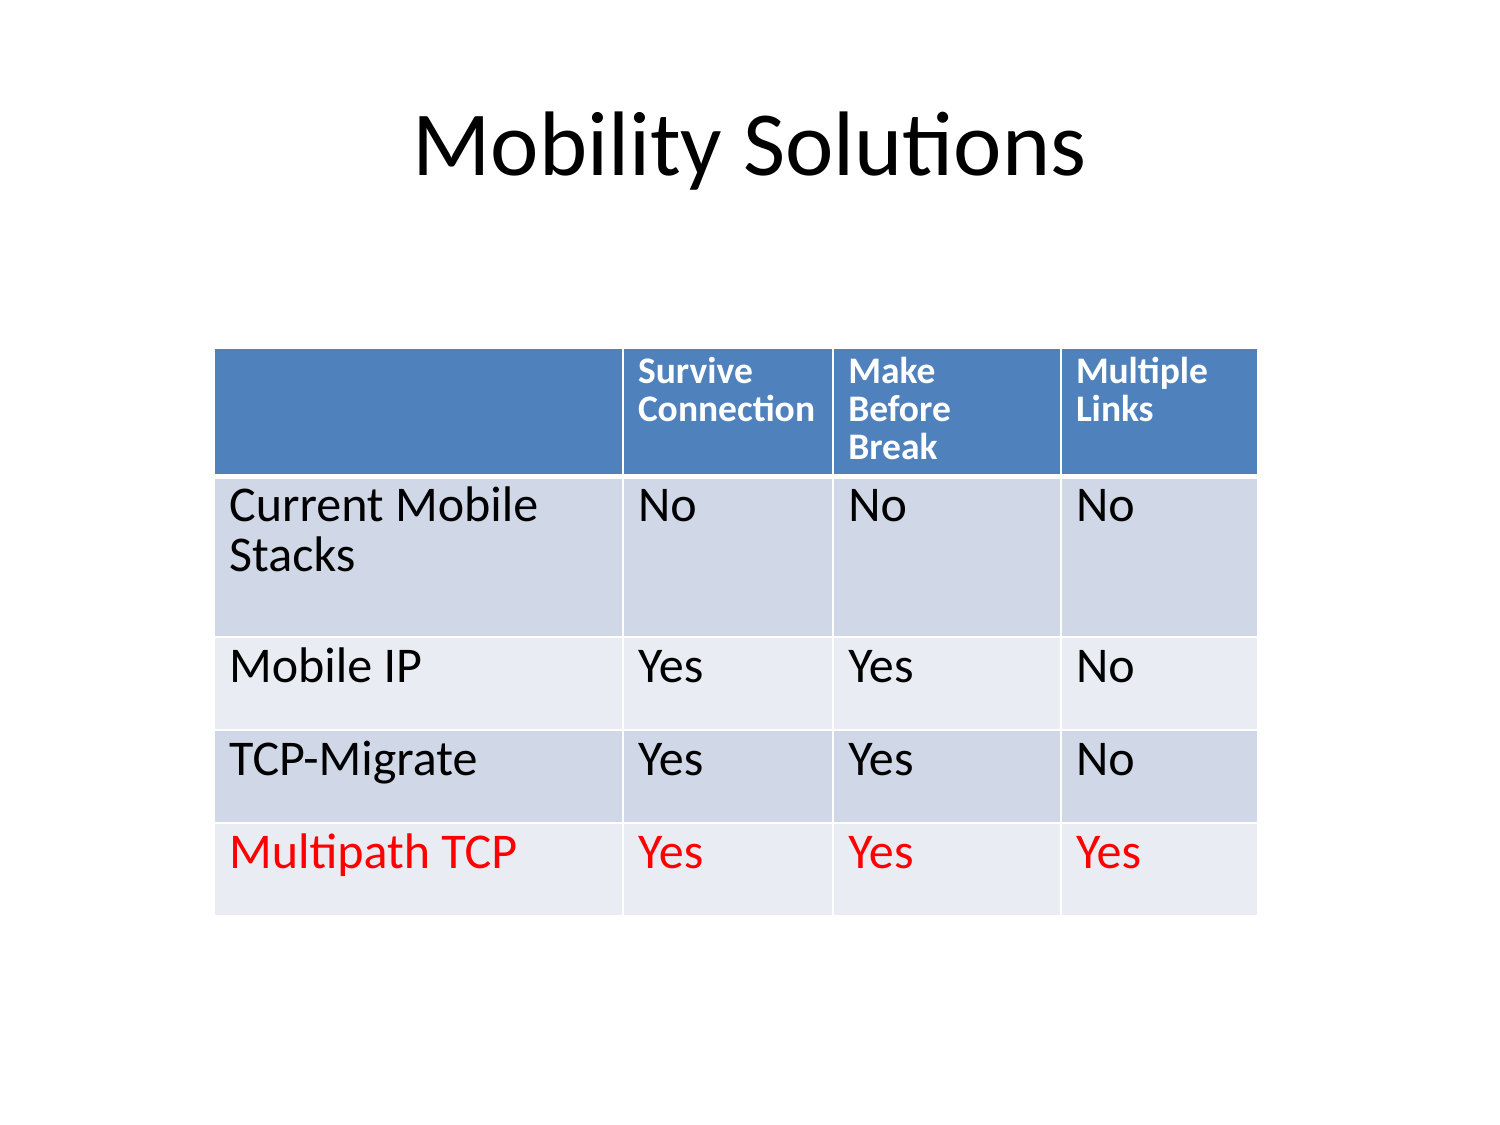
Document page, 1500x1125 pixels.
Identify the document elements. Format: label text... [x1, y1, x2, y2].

table_cell Multipath TCP [215, 824, 622, 915]
table_cell Yes [834, 824, 1060, 915]
table_cell No [834, 479, 1060, 636]
table_cell No [1062, 731, 1257, 822]
table_cell Yes [624, 638, 832, 729]
table_cell Yes [834, 638, 1060, 729]
table_header [215, 349, 622, 474]
table_cell Yes [624, 824, 832, 915]
table_cell Mobile IP [215, 638, 622, 729]
table_header Survive Connection [624, 349, 832, 474]
table_cell TCP-Migrate [215, 731, 622, 822]
table_cell No [1062, 638, 1257, 729]
table_header Multiple Links [1062, 349, 1257, 474]
table_cell Current Mobile Stacks [215, 479, 622, 636]
table_cell Yes [1062, 824, 1257, 915]
list [75, 262, 1425, 1005]
title Mobility Solutions [75, 45, 1425, 233]
table_cell Yes [624, 731, 832, 822]
table_cell No [1062, 479, 1257, 636]
table_cell No [624, 479, 832, 636]
table_header Make Before Break [834, 349, 1060, 474]
table_cell Yes [834, 731, 1060, 822]
